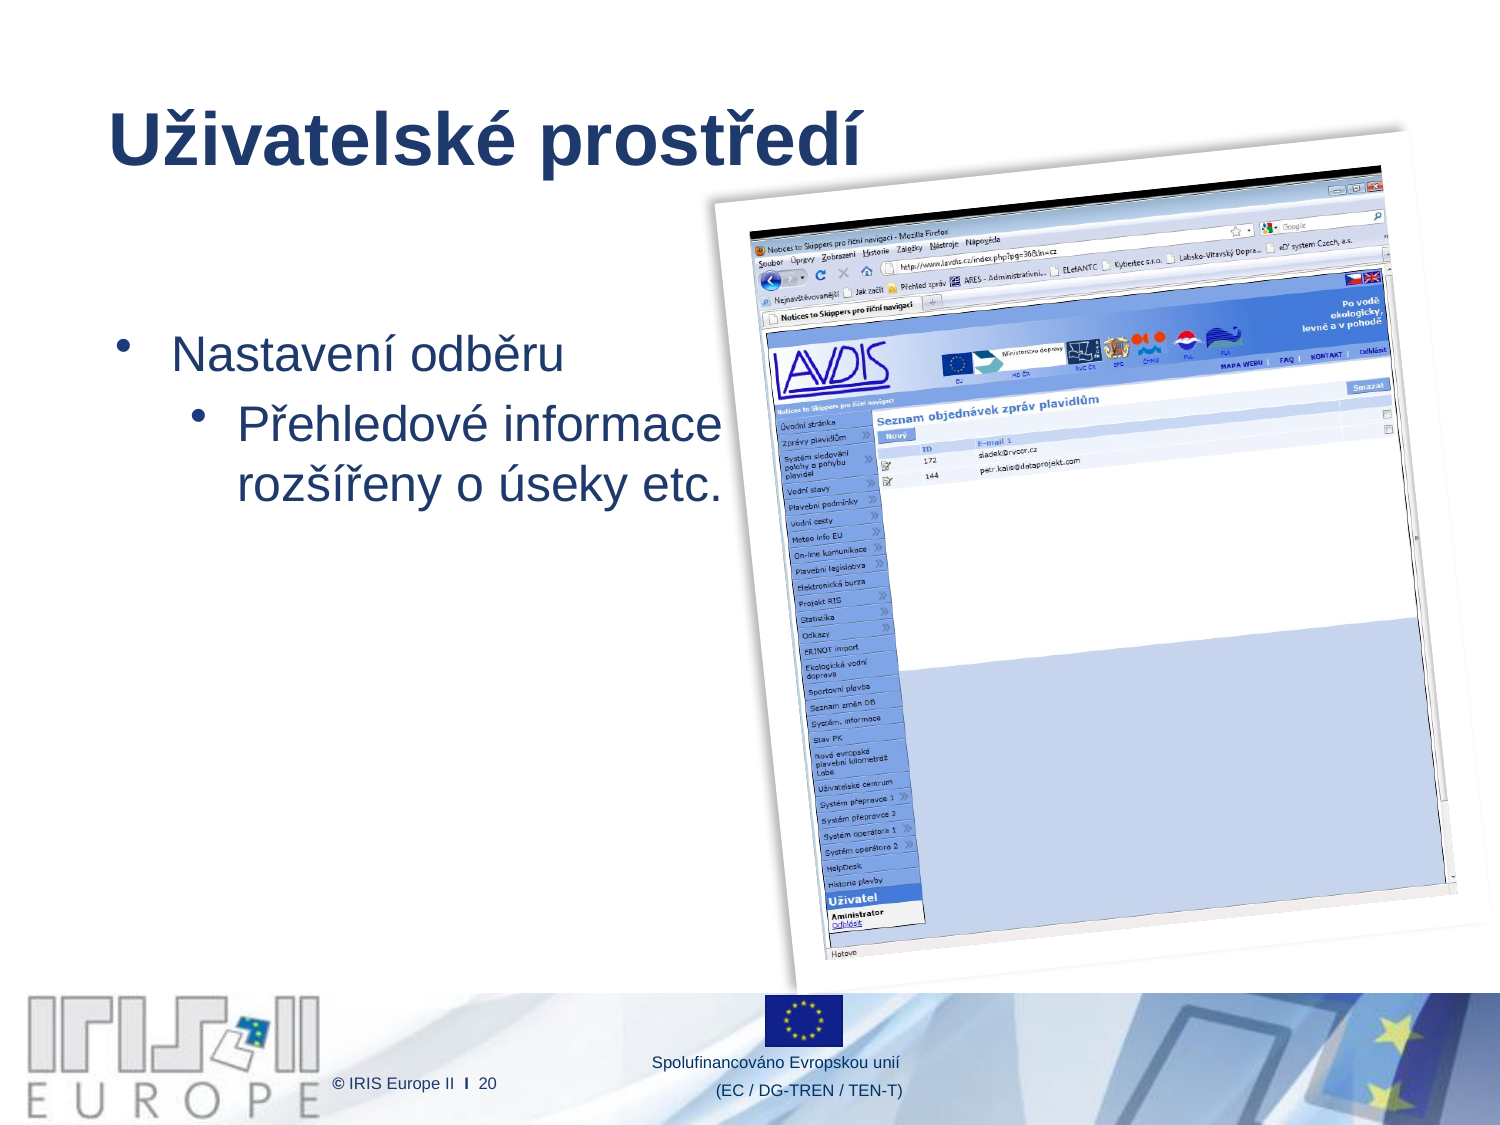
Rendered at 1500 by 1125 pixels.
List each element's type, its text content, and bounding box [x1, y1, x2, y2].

title Uživatelské prostředí [93, 81, 1393, 189]
list Nastavení odběru Přehledové informace rozšířeny o úseky etc. [100, 314, 751, 847]
picture [0, 993, 1500, 1125]
picture [750, 166, 1457, 960]
